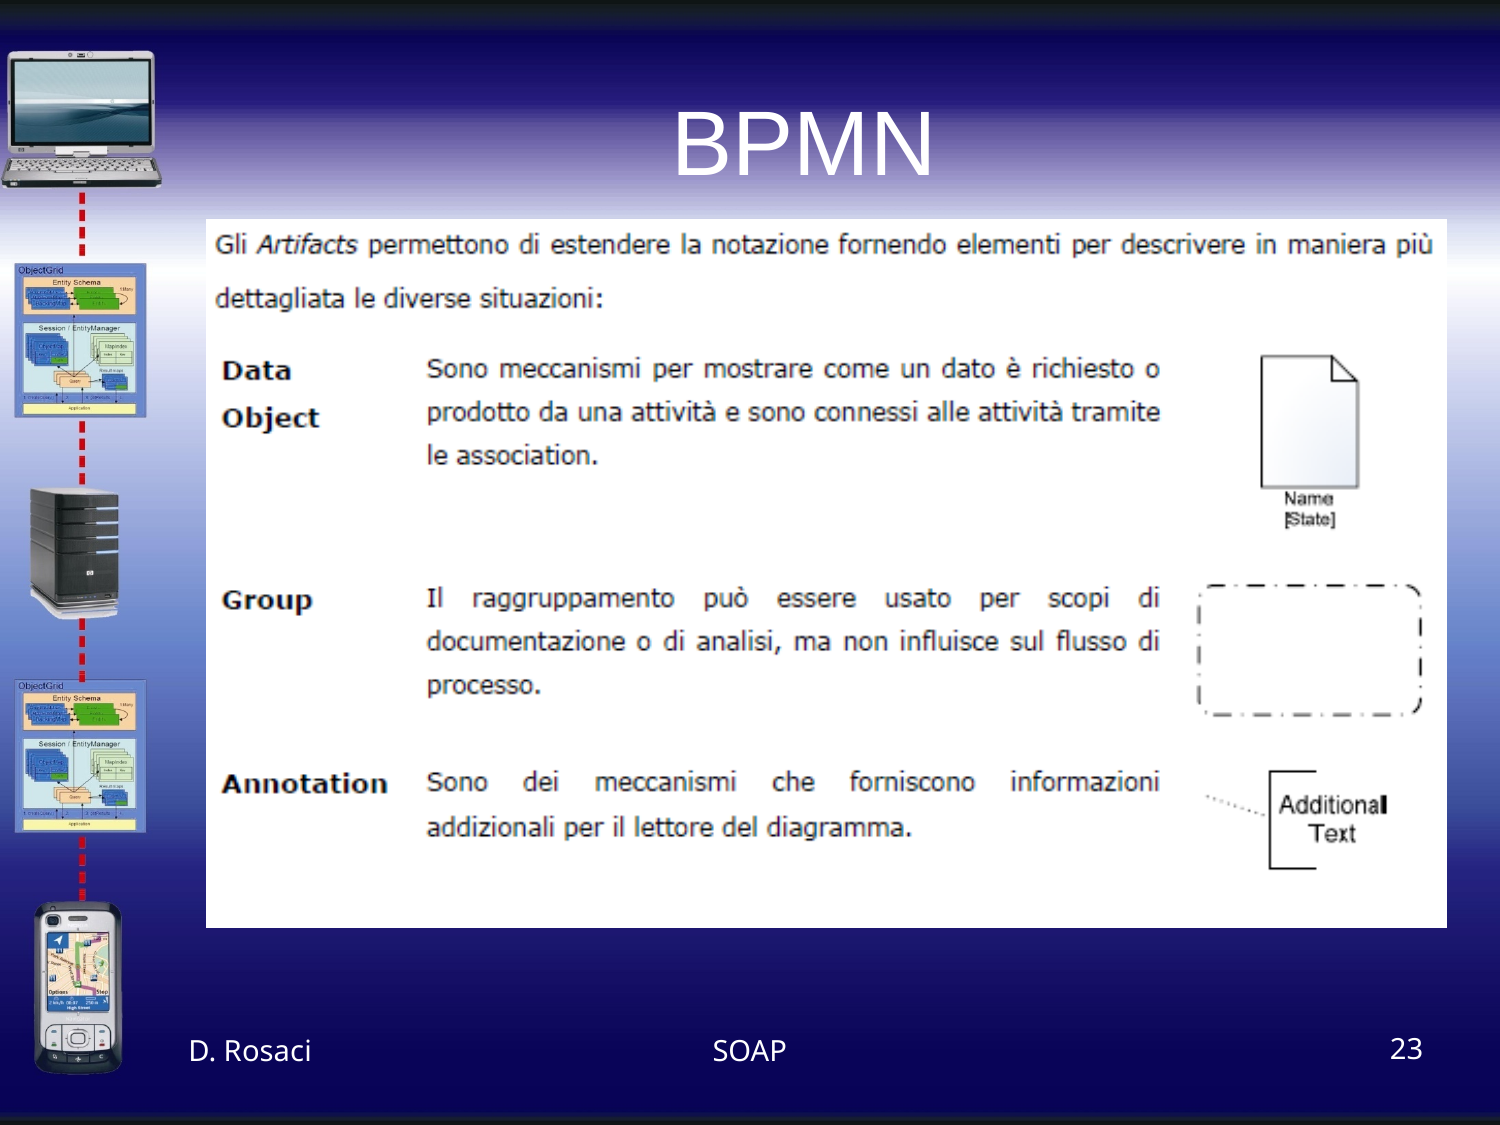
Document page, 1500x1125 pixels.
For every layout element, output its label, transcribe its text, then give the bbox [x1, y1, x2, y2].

picture [0, 0, 1500, 1125]
title BPMN [182, 44, 1426, 233]
footer SOAP [512, 1024, 988, 1103]
slide_number D. Rosaci [74, 1024, 426, 1103]
